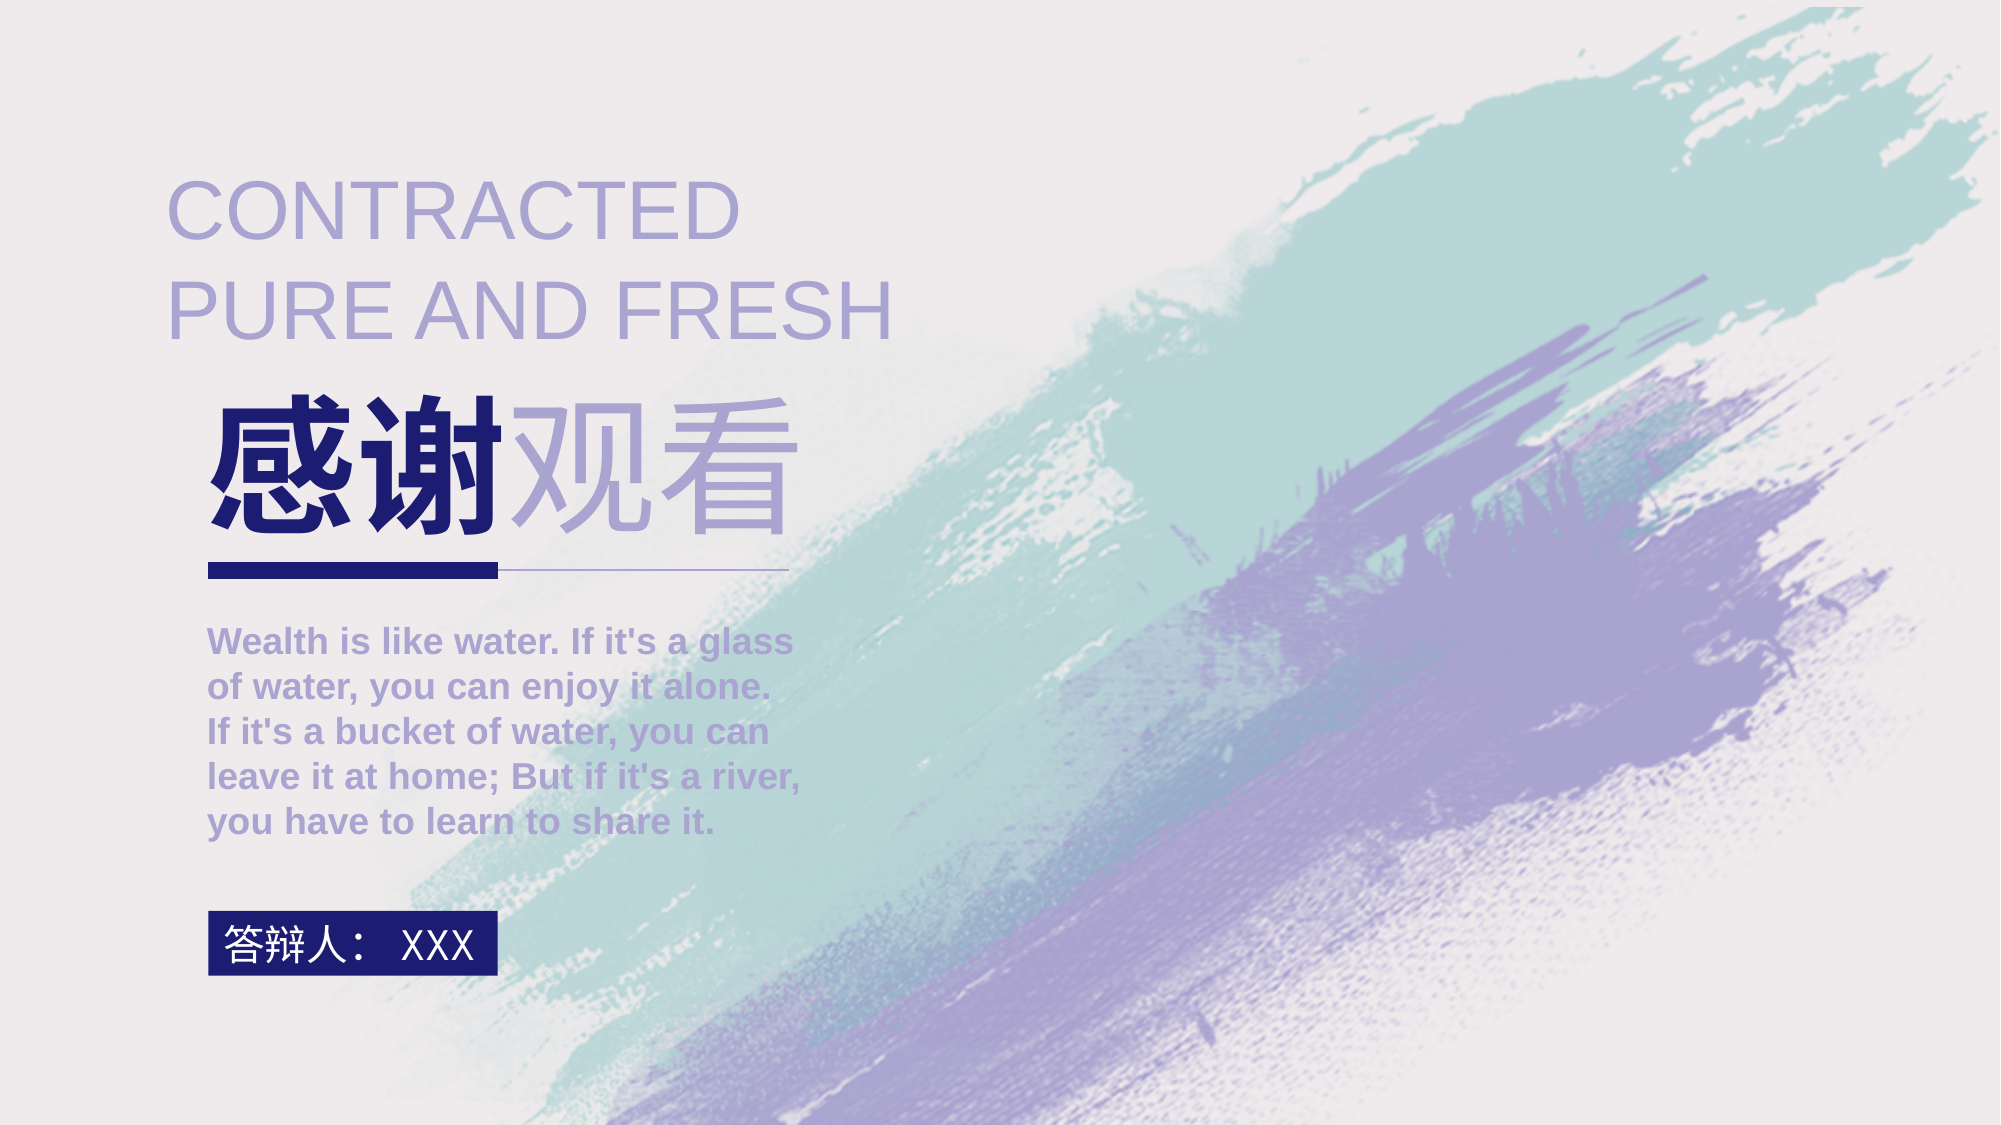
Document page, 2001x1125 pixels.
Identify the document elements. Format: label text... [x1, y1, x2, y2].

text_box 感谢观看 [192, 365, 895, 561]
picture [284, 7, 2001, 1125]
text_box CONTRACTED PURE AND FRESH [150, 148, 910, 364]
text_box 答辩人：XXX [208, 910, 498, 976]
text_box Wealth is like water. If it's a glass of water, you can enjoy it alone. If it's a bucket of water, you can leave it at home; But if it's a river, you have to learn to share it. [192, 609, 819, 850]
